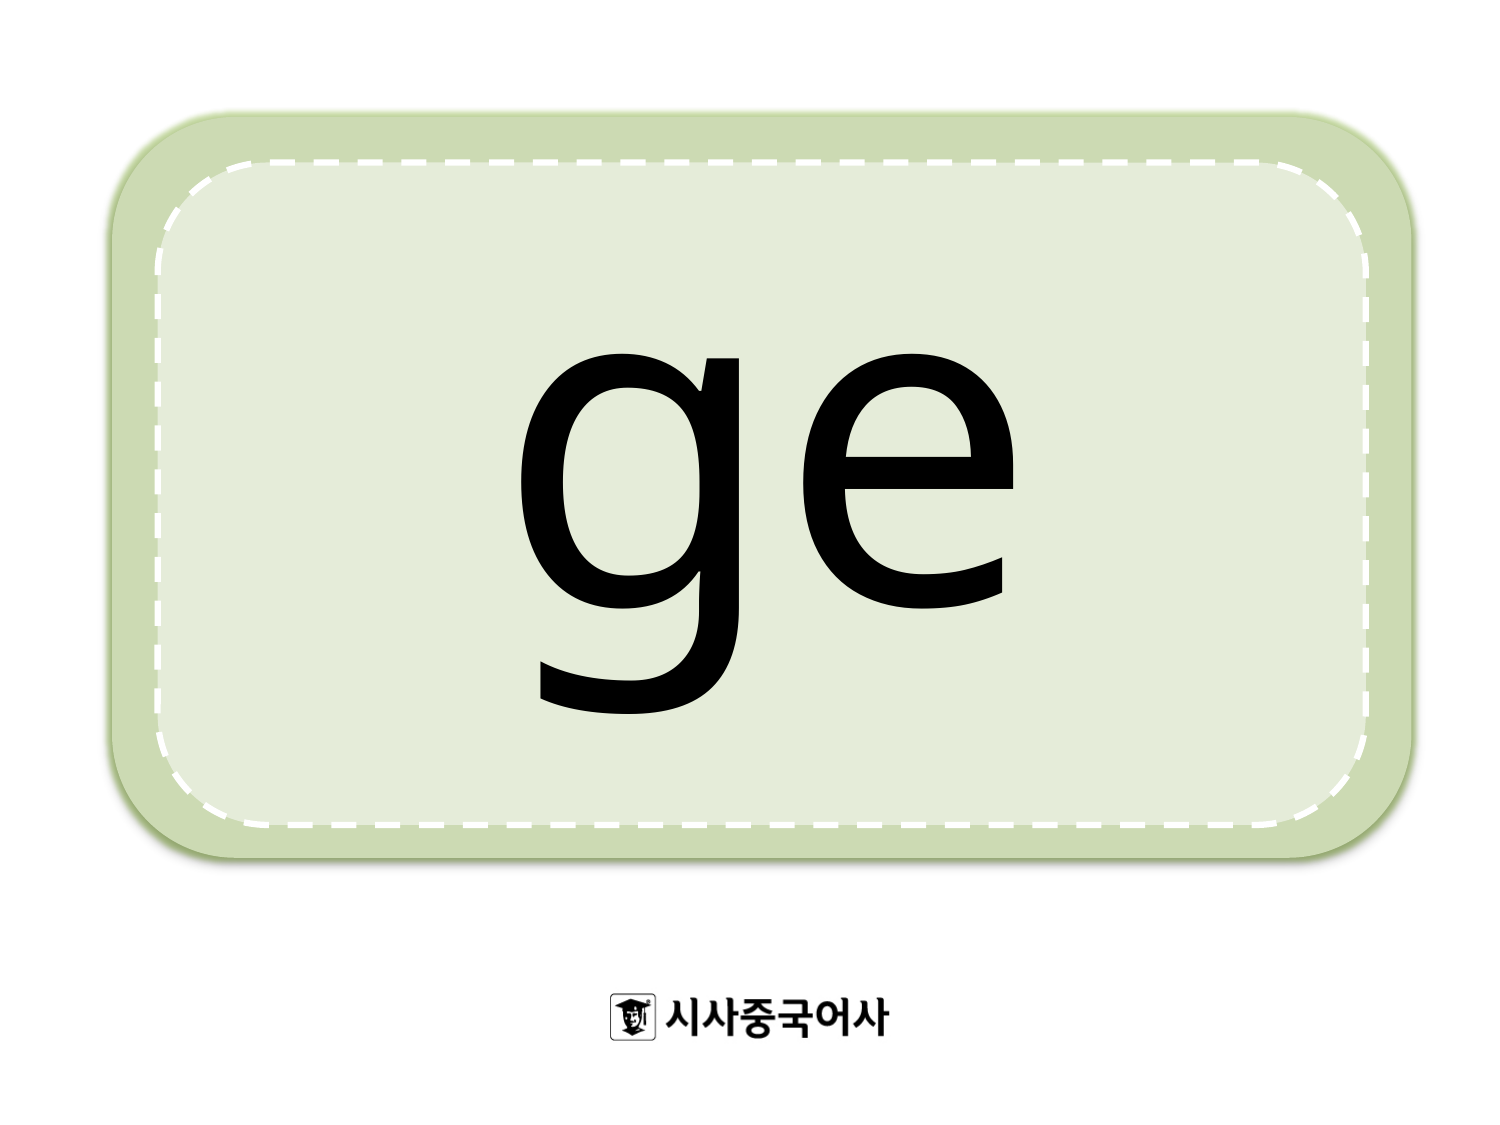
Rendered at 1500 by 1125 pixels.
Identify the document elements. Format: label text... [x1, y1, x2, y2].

picture [602, 987, 898, 1047]
text_box ge [162, 90, 1371, 753]
